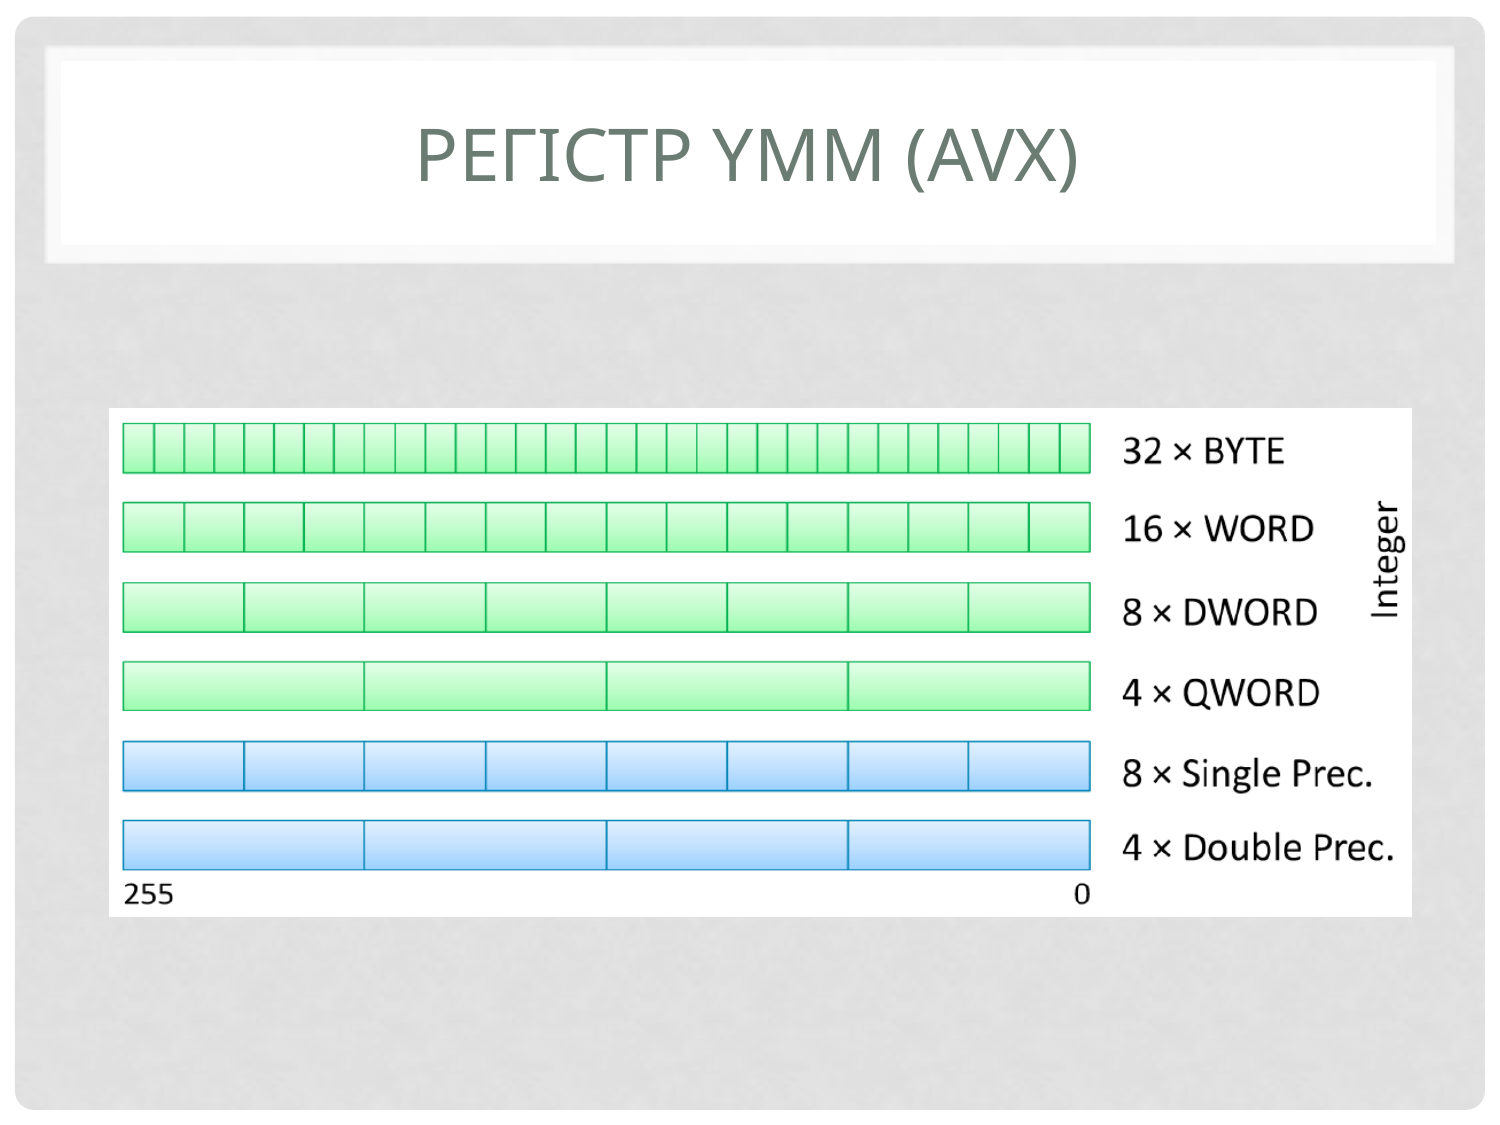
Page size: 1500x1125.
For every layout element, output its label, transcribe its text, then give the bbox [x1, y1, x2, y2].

picture [109, 408, 1412, 918]
title Регістр YMM (AVX) [69, 66, 1425, 238]
